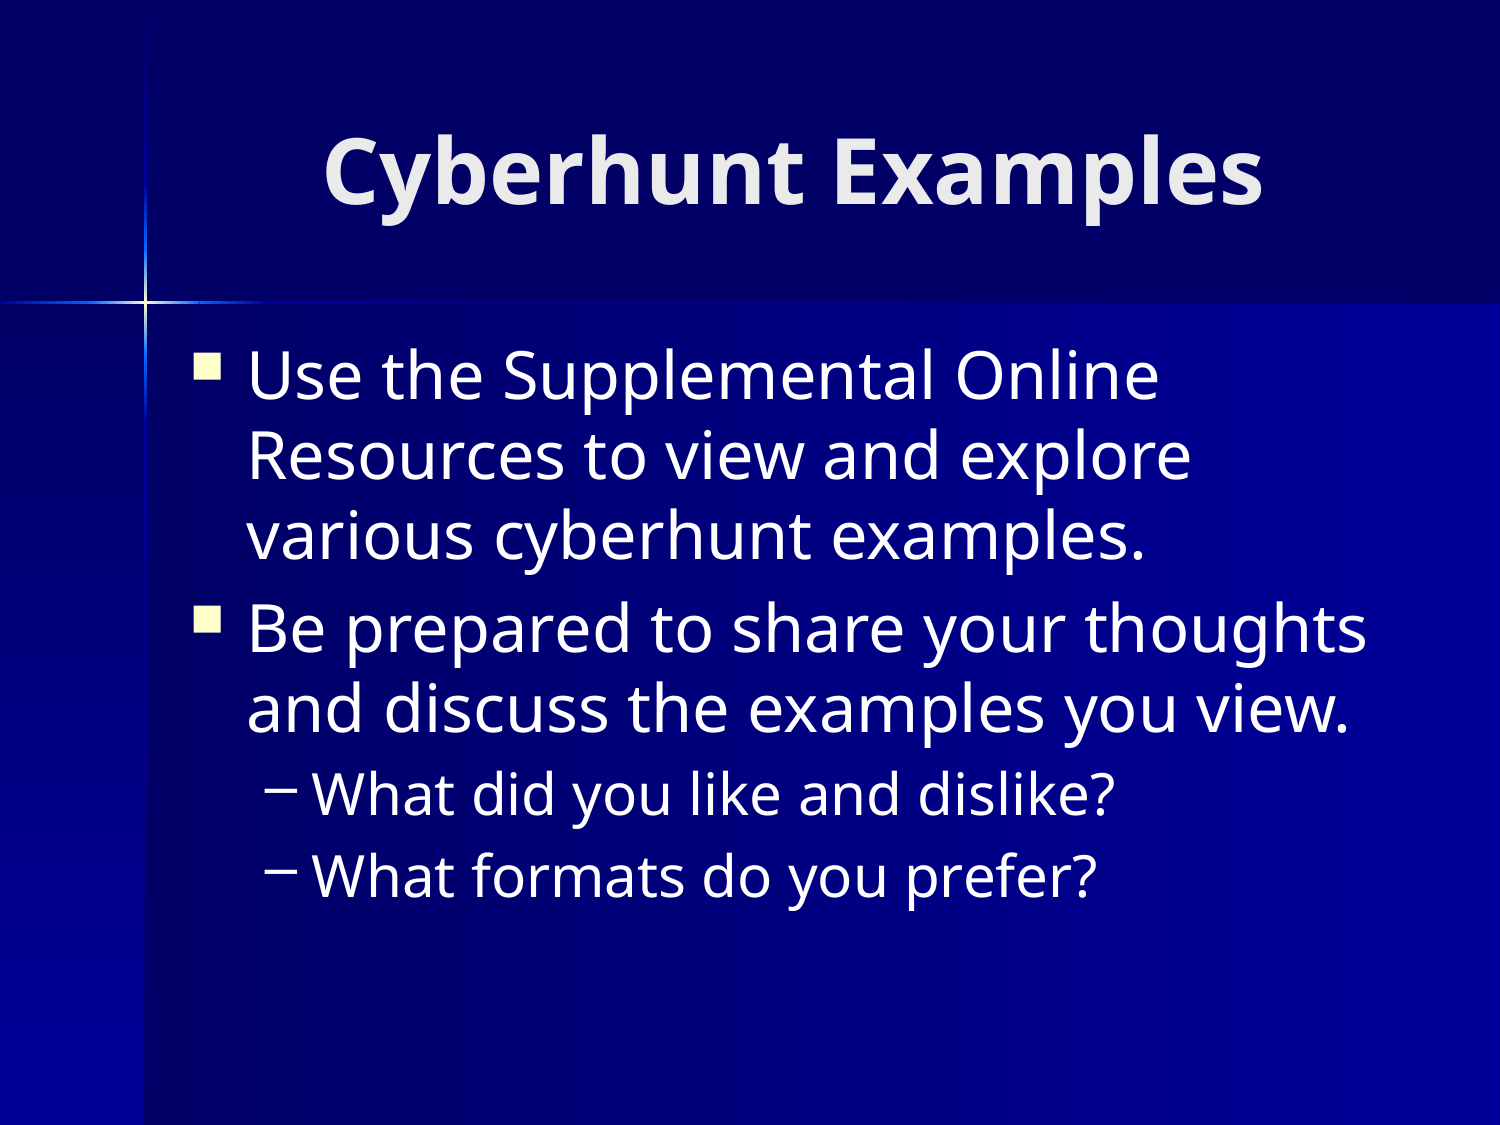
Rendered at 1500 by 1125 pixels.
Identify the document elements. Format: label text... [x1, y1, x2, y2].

list Use the Supplemental Online Resources to view and explore various cyberhunt examples. Be prepared to share your thoughts and discuss the examples you view. What did you like and dislike? What formats do you prefer? [174, 324, 1413, 1001]
title Cyberhunt Examples [174, 49, 1413, 286]
